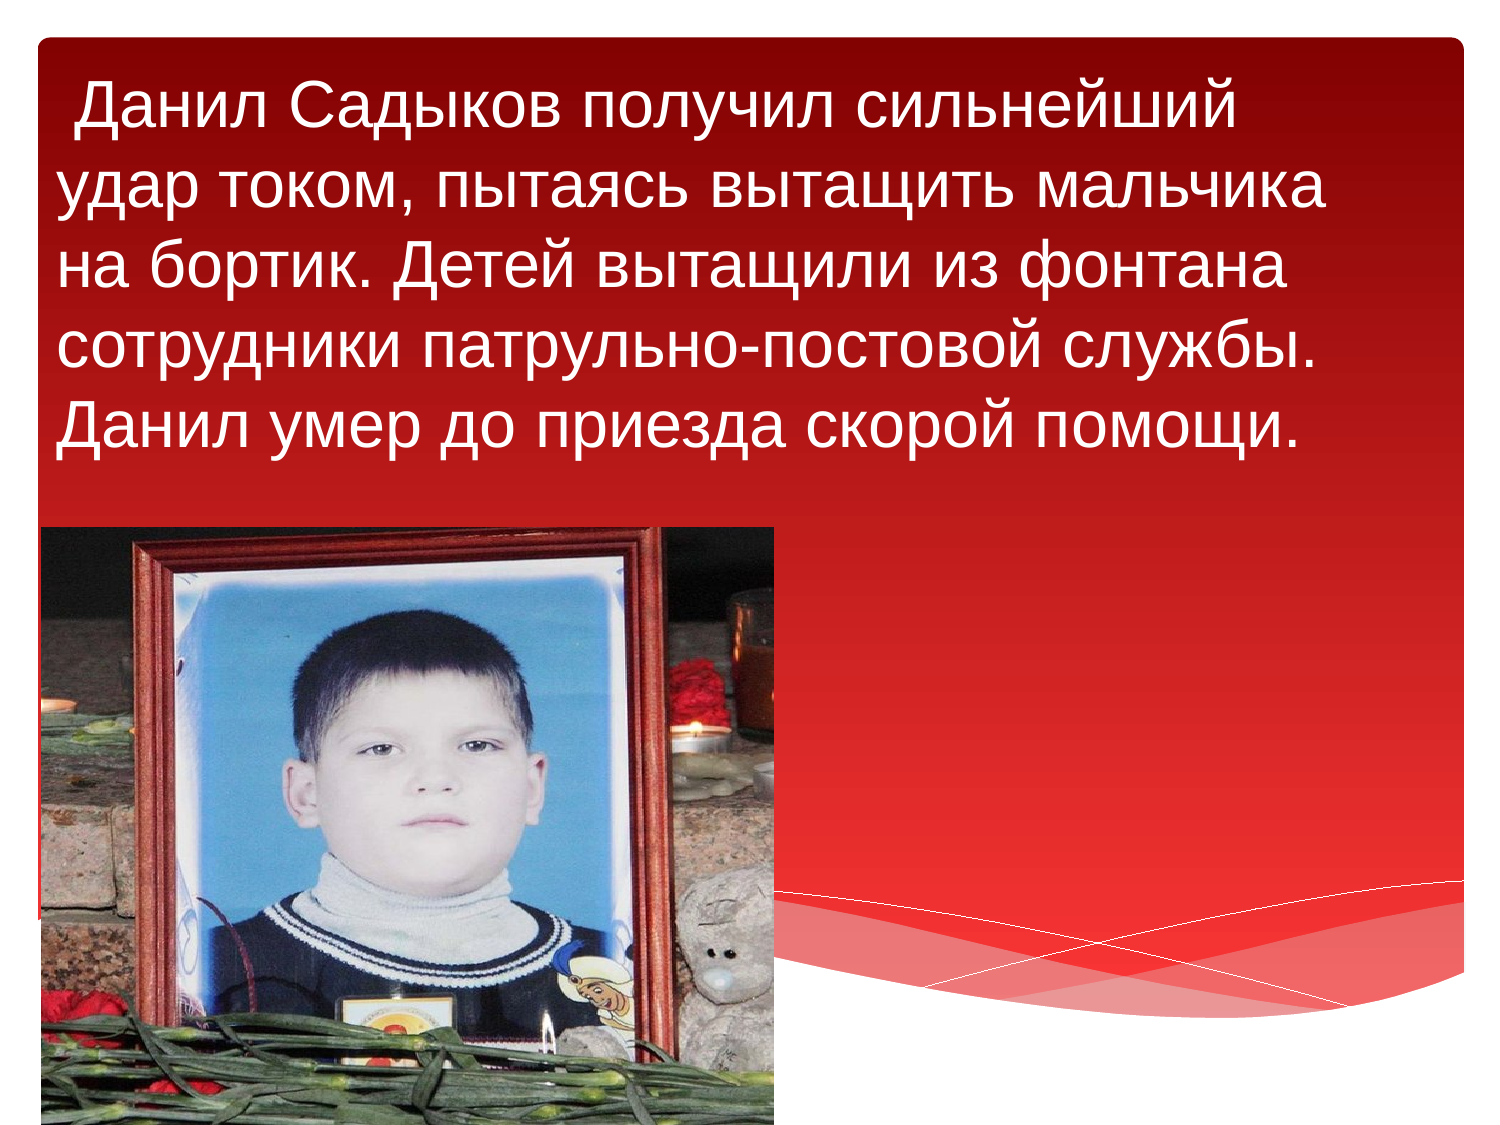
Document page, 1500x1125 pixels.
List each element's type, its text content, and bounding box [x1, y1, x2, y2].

picture [41, 526, 774, 1125]
title Данил Садыков получил сильнейший удар током, пытаясь вытащить мальчика на бортик. Детей вытащили из фонтана сотрудники патрульно-постовой службы. Данил умер до приезда скорой помощи. [41, 149, 1400, 468]
